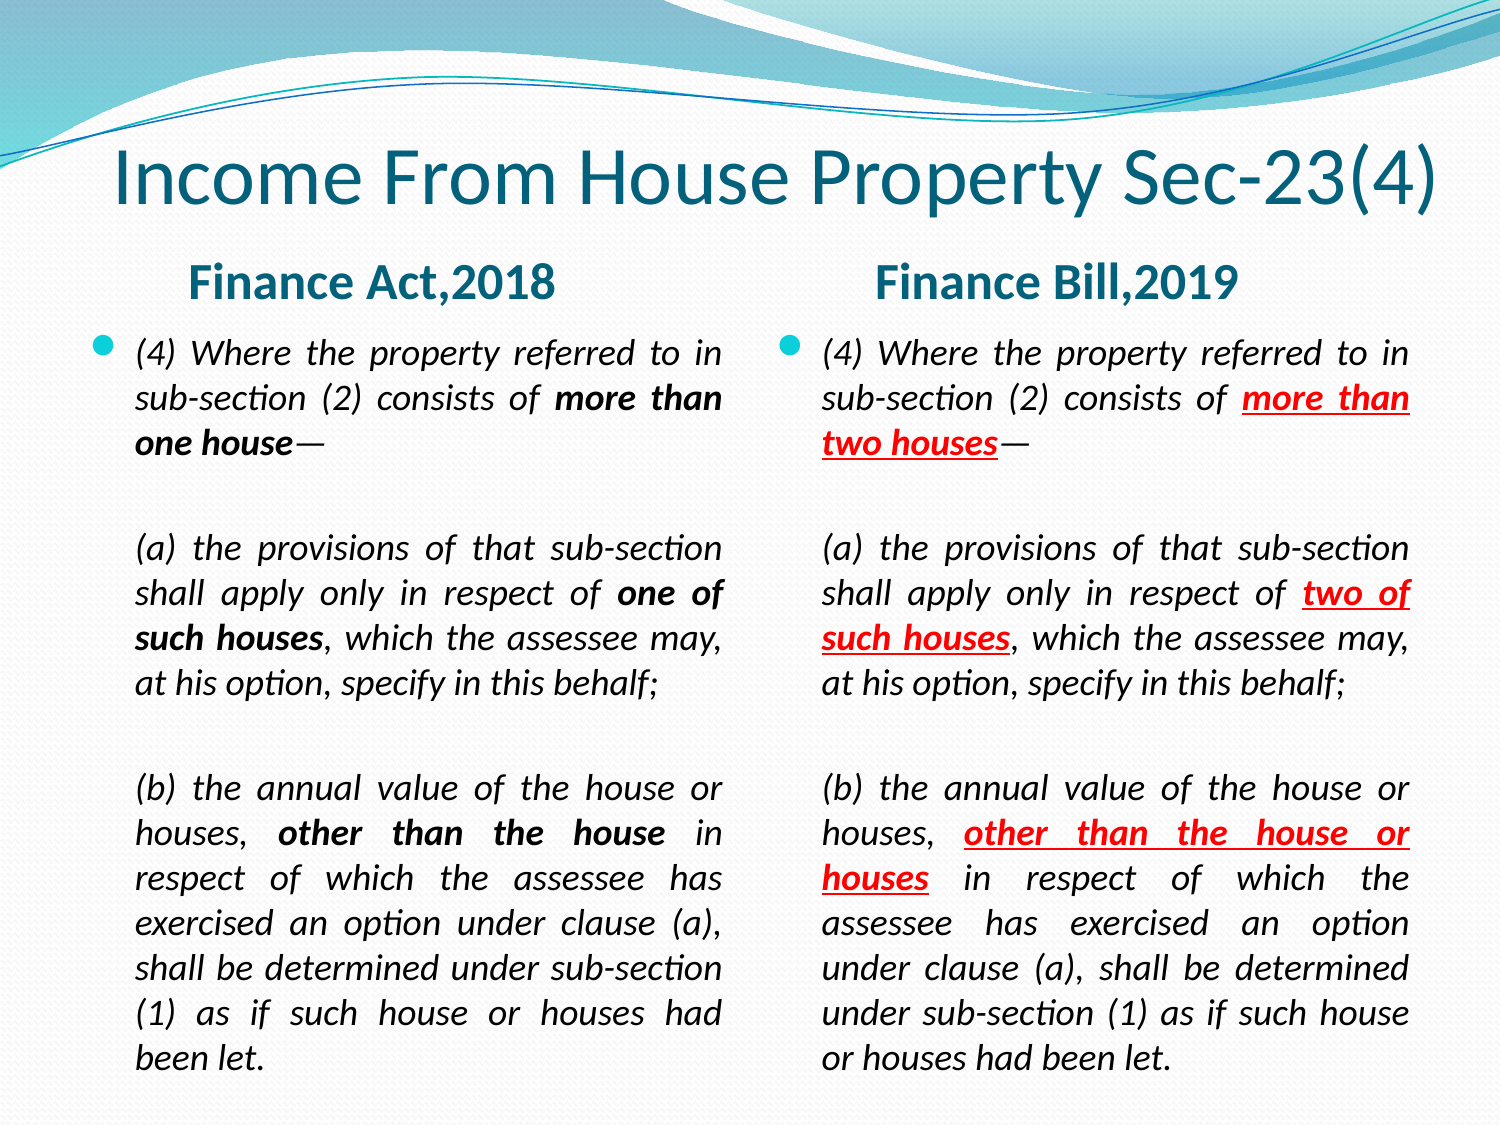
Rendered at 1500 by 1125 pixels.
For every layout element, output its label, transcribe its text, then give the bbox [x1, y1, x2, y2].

list (4) Where the property referred to in sub-section (2) consists of more than two houses— (a) the provisions of that sub-section shall apply only in respect of two of such houses, which the assessee may, at his option, specify in this behalf; (b) the annual value of the house or houses, other than the house or houses in respect of which the assessee has exercised an option under clause (a), shall be determined under sub-section (1) as if such house or houses had been let. [761, 275, 1425, 1125]
list (4) Where the property referred to in sub-section (2) consists of more than one house— (a) the provisions of that sub-section shall apply only in respect of one of such houses, which the assessee may, at his option, specify in this behalf; (b) the annual value of the house or houses, other than the house in respect of which the assessee has exercised an option under clause (a), shall be determined under sub-section (1) as if such house or houses had been let. [75, 275, 738, 1125]
title Income From House Property Sec-23(4) [112, 37, 1475, 225]
list Finance Act,2018 [75, 224, 738, 275]
list Finance Bill,2019 [750, 224, 1413, 333]
